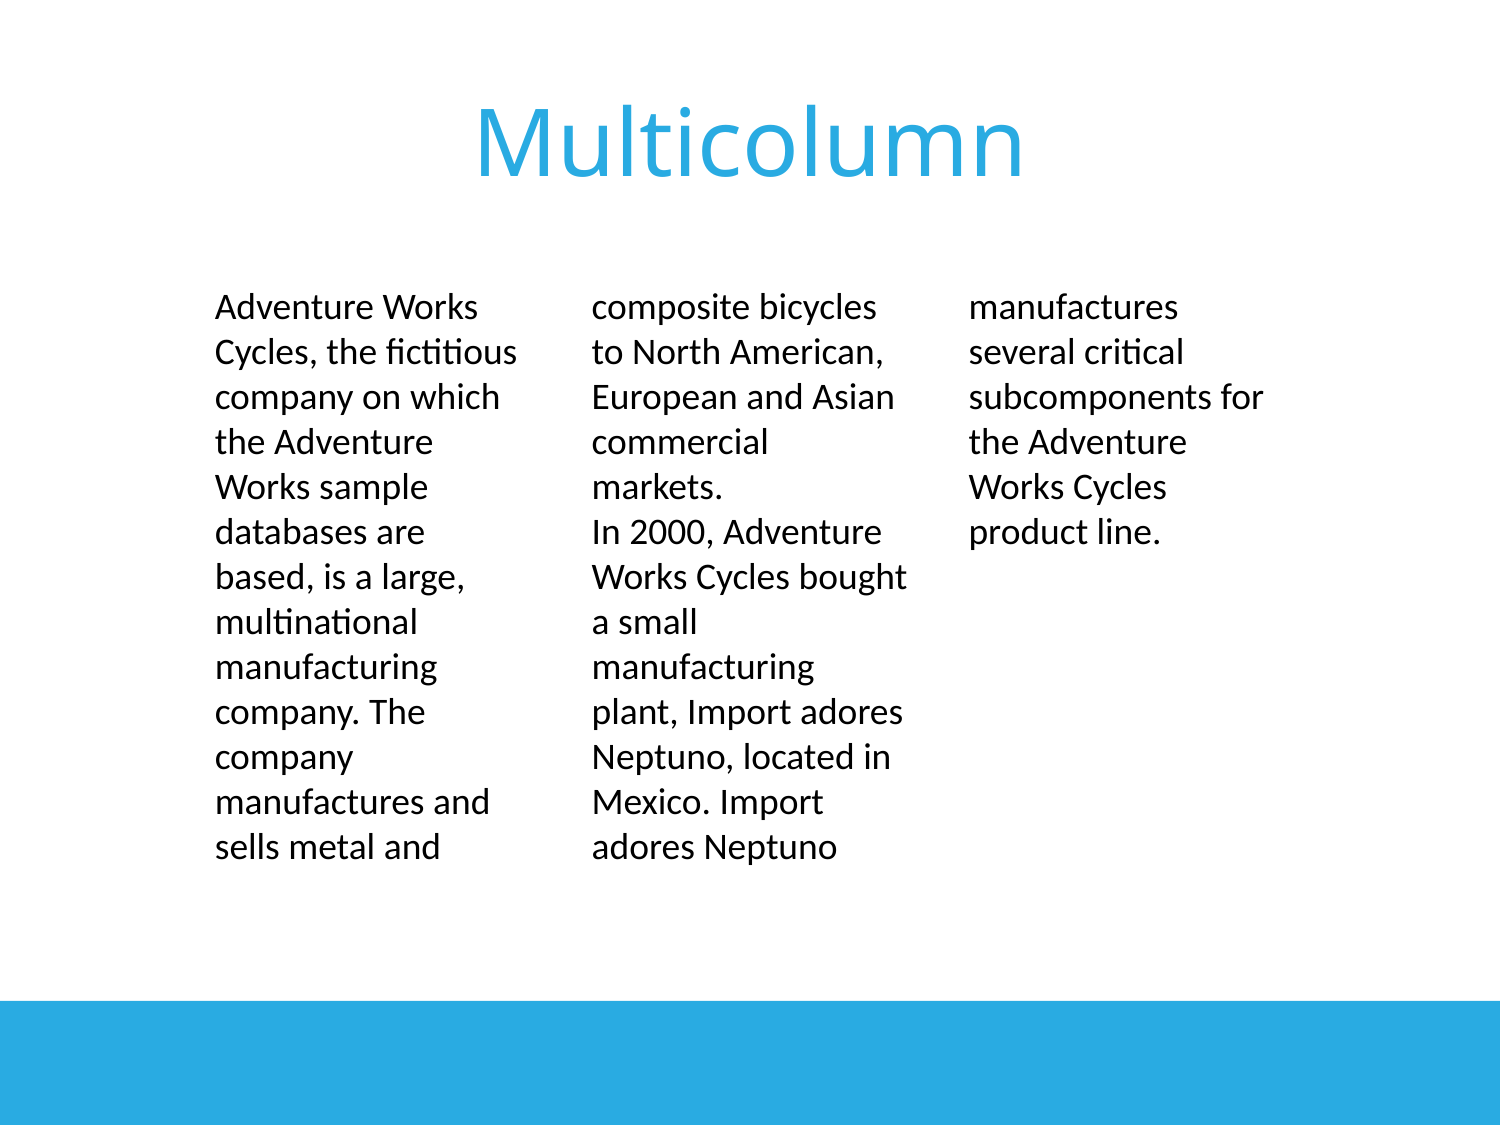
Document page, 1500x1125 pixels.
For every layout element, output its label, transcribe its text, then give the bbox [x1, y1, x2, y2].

text_box [0, 999, 1500, 1125]
title Multicolumn [75, 45, 1425, 233]
text_box Adventure Works Cycles, the fictitious company on which the Adventure Works sample databases are based, is a large, multinational manufacturing company. The company manufactures and sells metal and composite bicycles to North American, European and Asian commercial markets. In 2000, Adventure Works Cycles bought a small manufacturing plant, Import adores Neptuno, located in Mexico. Import adores Neptuno manufactures several critical subcomponents for the Adventure Works Cycles product line. [200, 274, 1300, 880]
